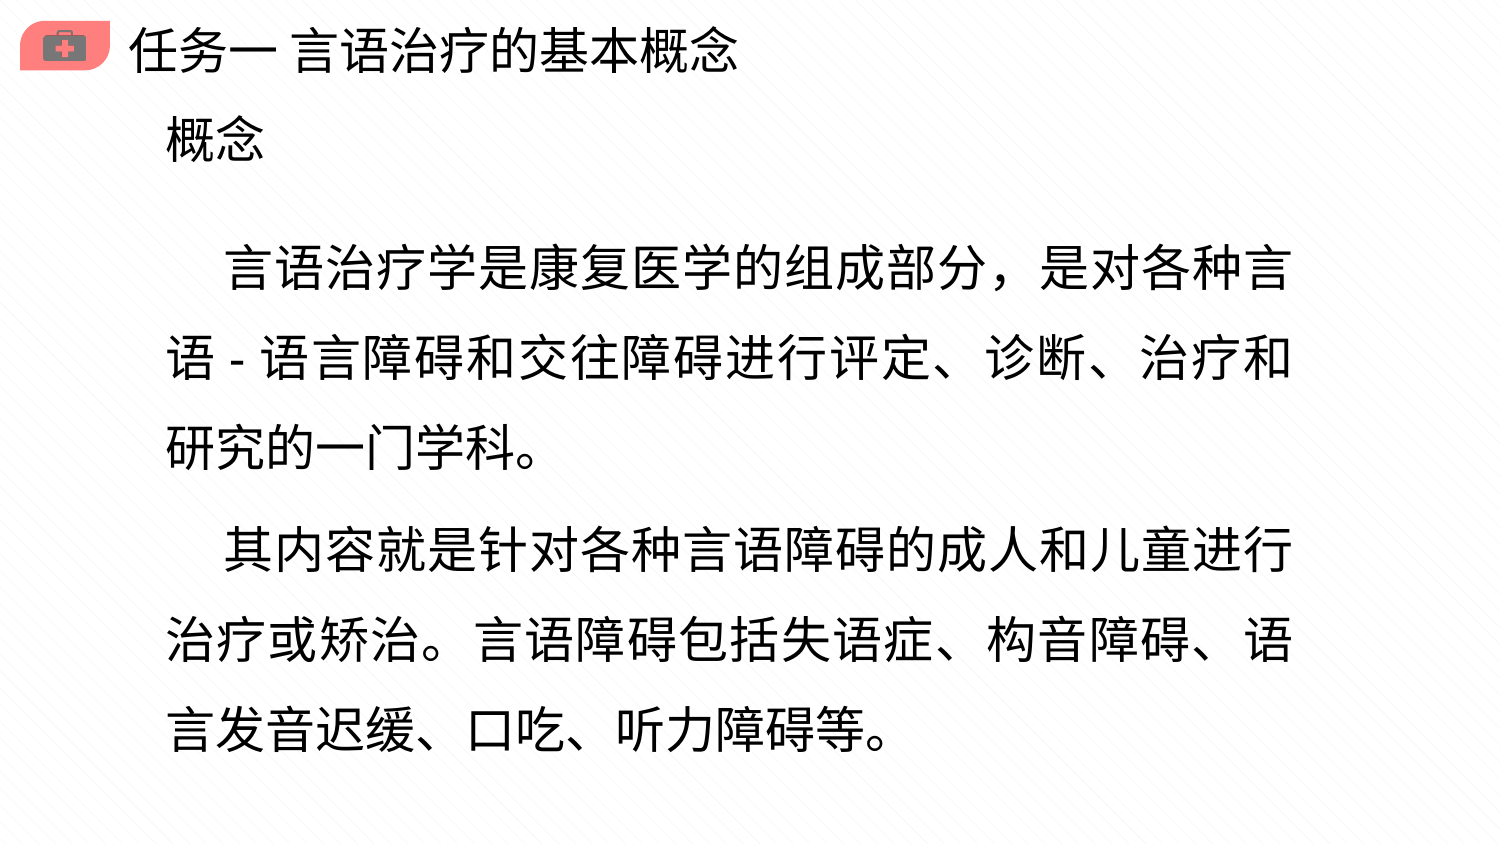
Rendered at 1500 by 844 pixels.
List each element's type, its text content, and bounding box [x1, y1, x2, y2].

text_box 言语治疗学是康复医学的组成部分，是对各种言语-语言障碍和交往障碍进行评定、诊断、治疗和研究的一门学科。 其内容就是针对各种言语障碍的成人和儿童进行治疗或矫治。言语障碍包括失语症、构音障碍、语言发音迟缓、口吃、听力障碍等。 [150, 198, 1309, 766]
text_box 概念 [150, 101, 1309, 177]
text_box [20, 12, 1389, 89]
